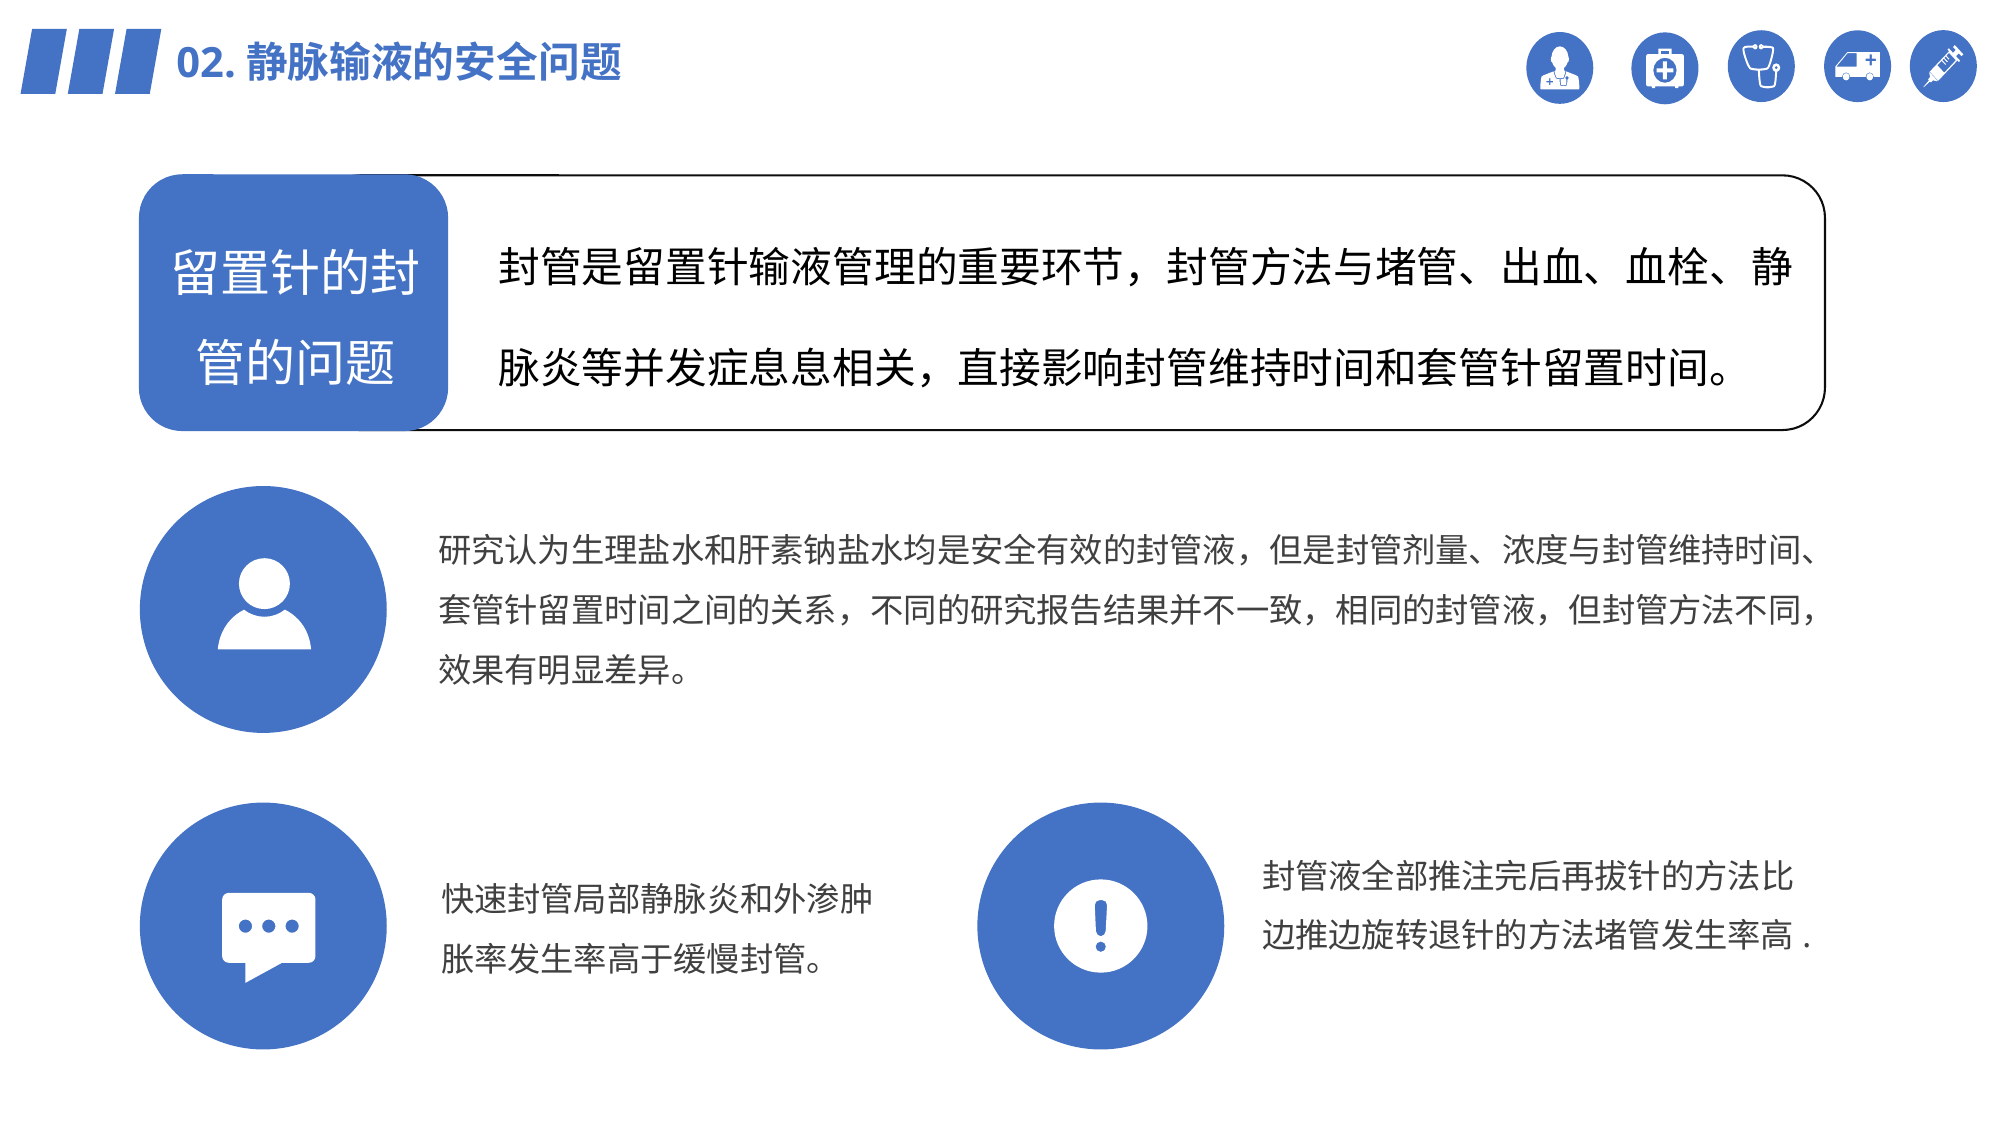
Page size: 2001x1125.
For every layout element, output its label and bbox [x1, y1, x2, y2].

text_box [139, 485, 1858, 733]
text_box [139, 802, 919, 1050]
text_box [977, 802, 1810, 1050]
text_box [20, 28, 703, 94]
text_box [129, 175, 1826, 431]
